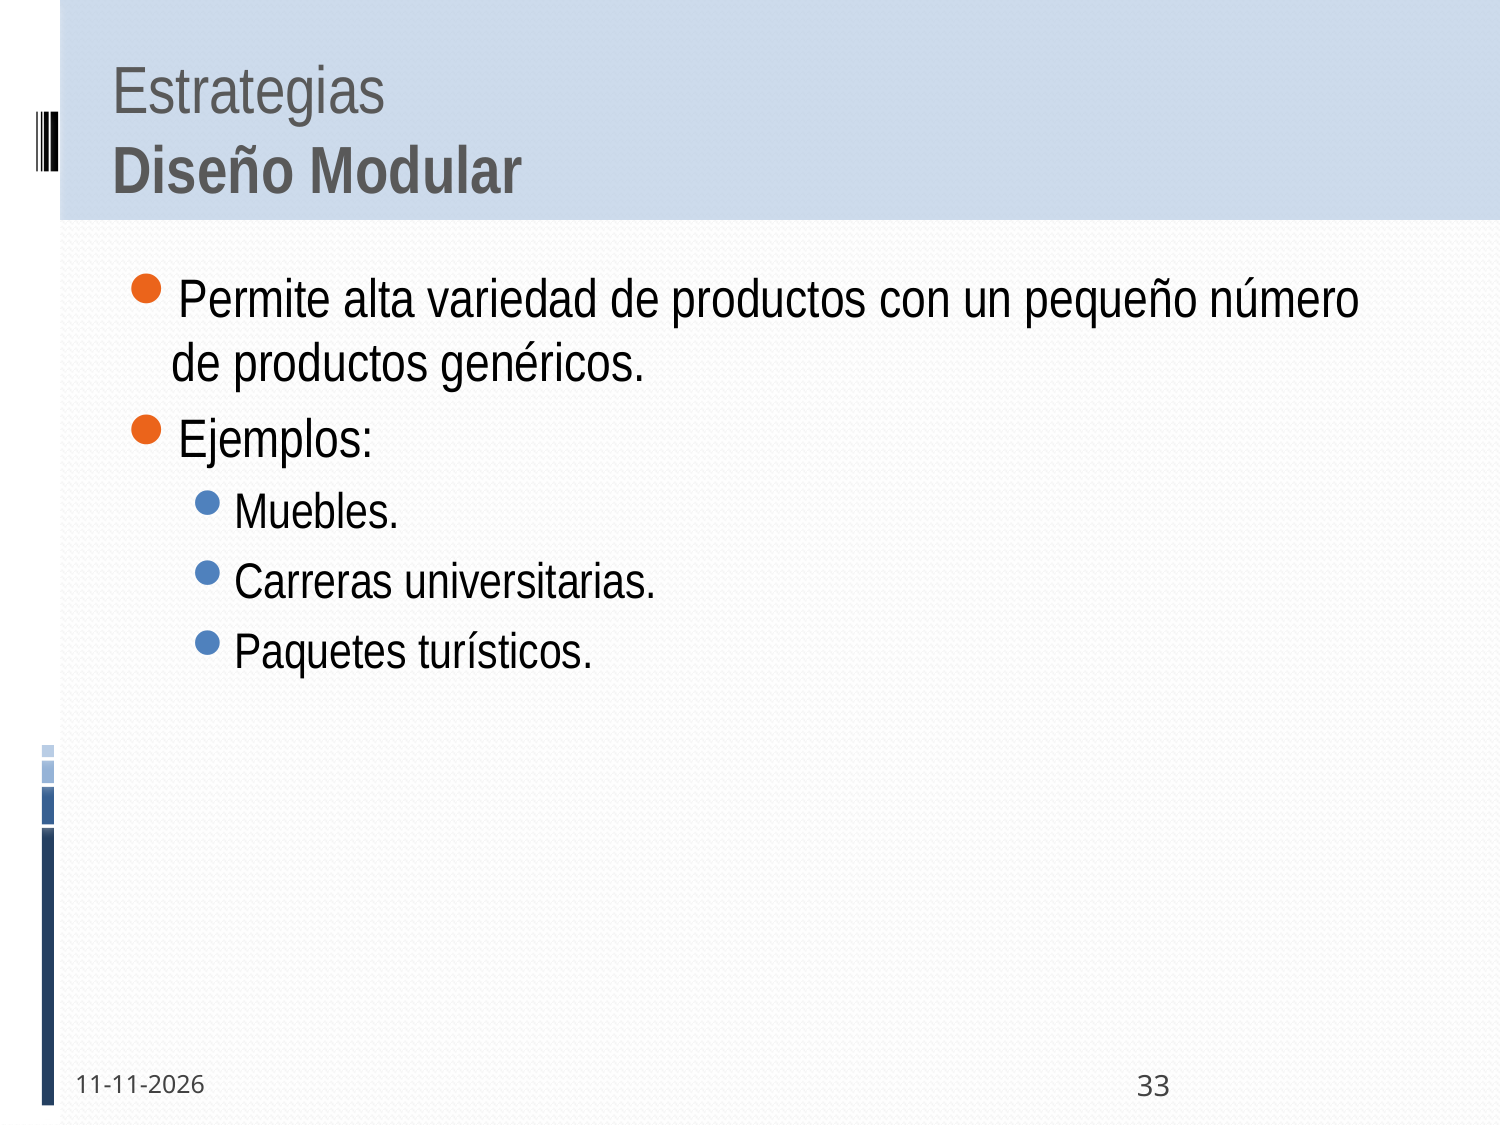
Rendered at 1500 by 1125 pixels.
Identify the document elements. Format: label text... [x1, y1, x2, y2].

title Estrategias Diseño Modular [111, 18, 1436, 207]
list Permite alta variedad de productos con un pequeño número de productos genéricos. Ejemplos: Muebles. Carreras universitarias. Paquetes turísticos. [111, 255, 1436, 1038]
slide_number 33 [1045, 1046, 1171, 1107]
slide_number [75, 1042, 243, 1103]
